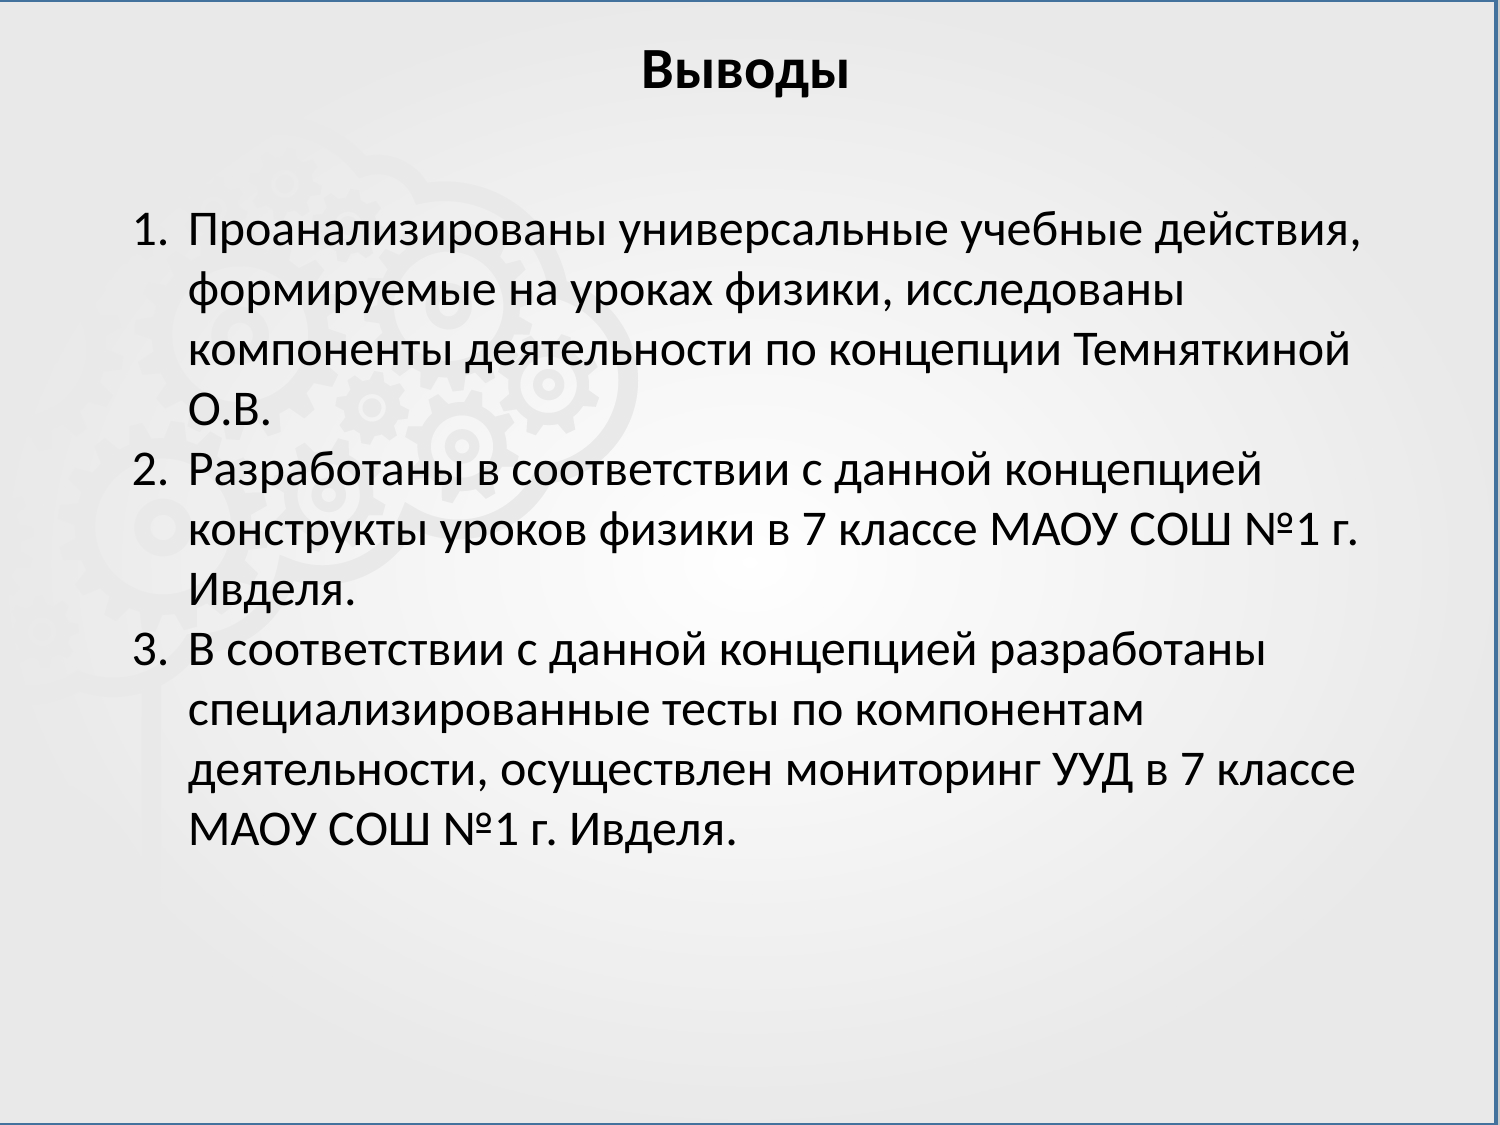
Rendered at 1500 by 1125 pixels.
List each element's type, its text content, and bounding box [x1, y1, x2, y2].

title Выводы [99, 28, 1394, 344]
text_box Проанализированы универсальные учебные действия, формируемые на уроках физики, исследованы компоненты деятельности по концепции Темняткиной О.В. Разработаны в соответствии с данной концепцией конструкты уроков физики в 7 классе МАОУ СОШ №1 г. Ивделя. В соответствии с данной концепцией разработаны специализированные тесты по компонентам деятельности, осуществлен мониторинг УУД в 7 классе МАОУ СОШ №1 г. Ивделя. [116, 188, 1397, 924]
text_box [0, 0, 1498, 1125]
